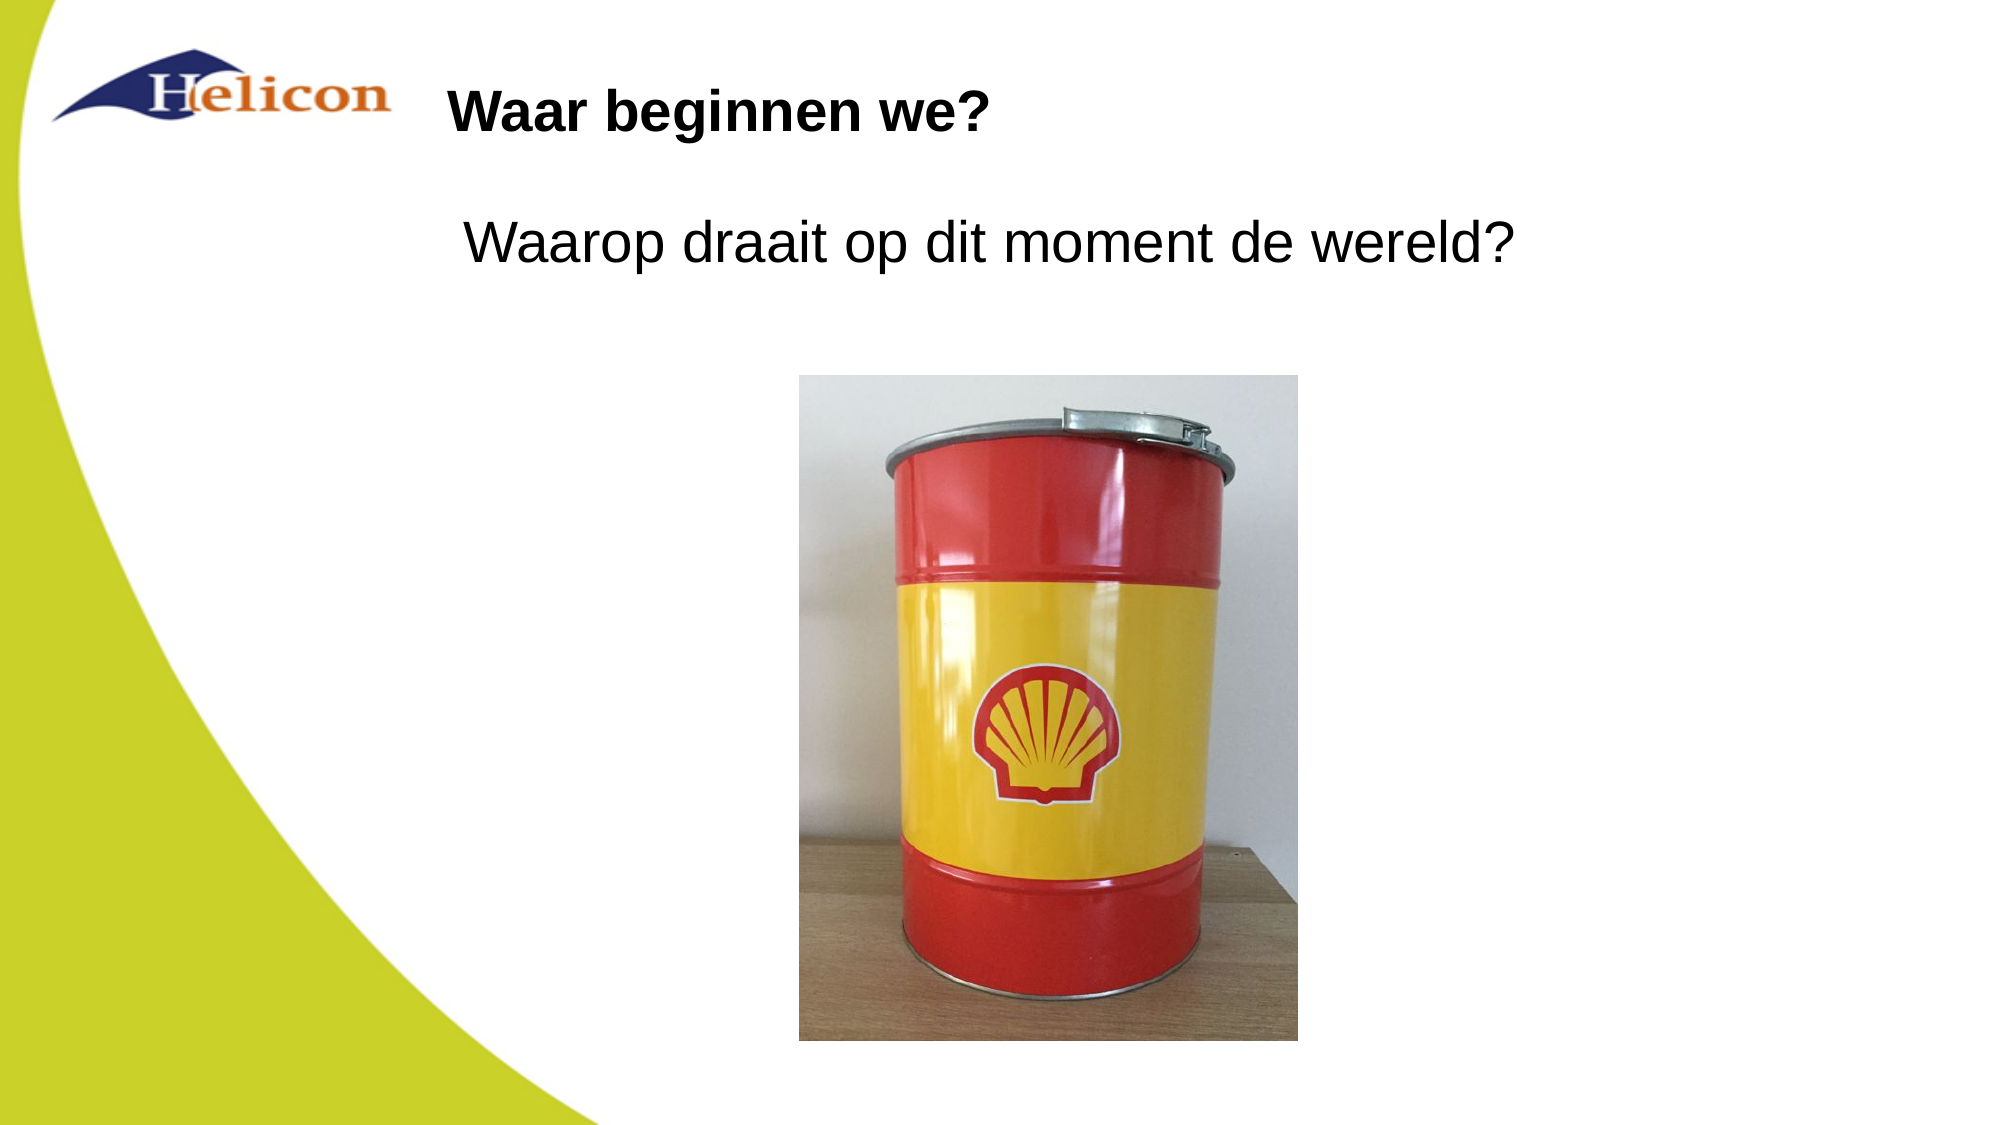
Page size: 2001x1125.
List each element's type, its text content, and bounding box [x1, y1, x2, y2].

title Waar beginnen we? [432, 54, 1887, 161]
picture [0, 0, 2000, 1125]
list Waarop draait op dit moment de wereld? [448, 196, 1900, 1005]
